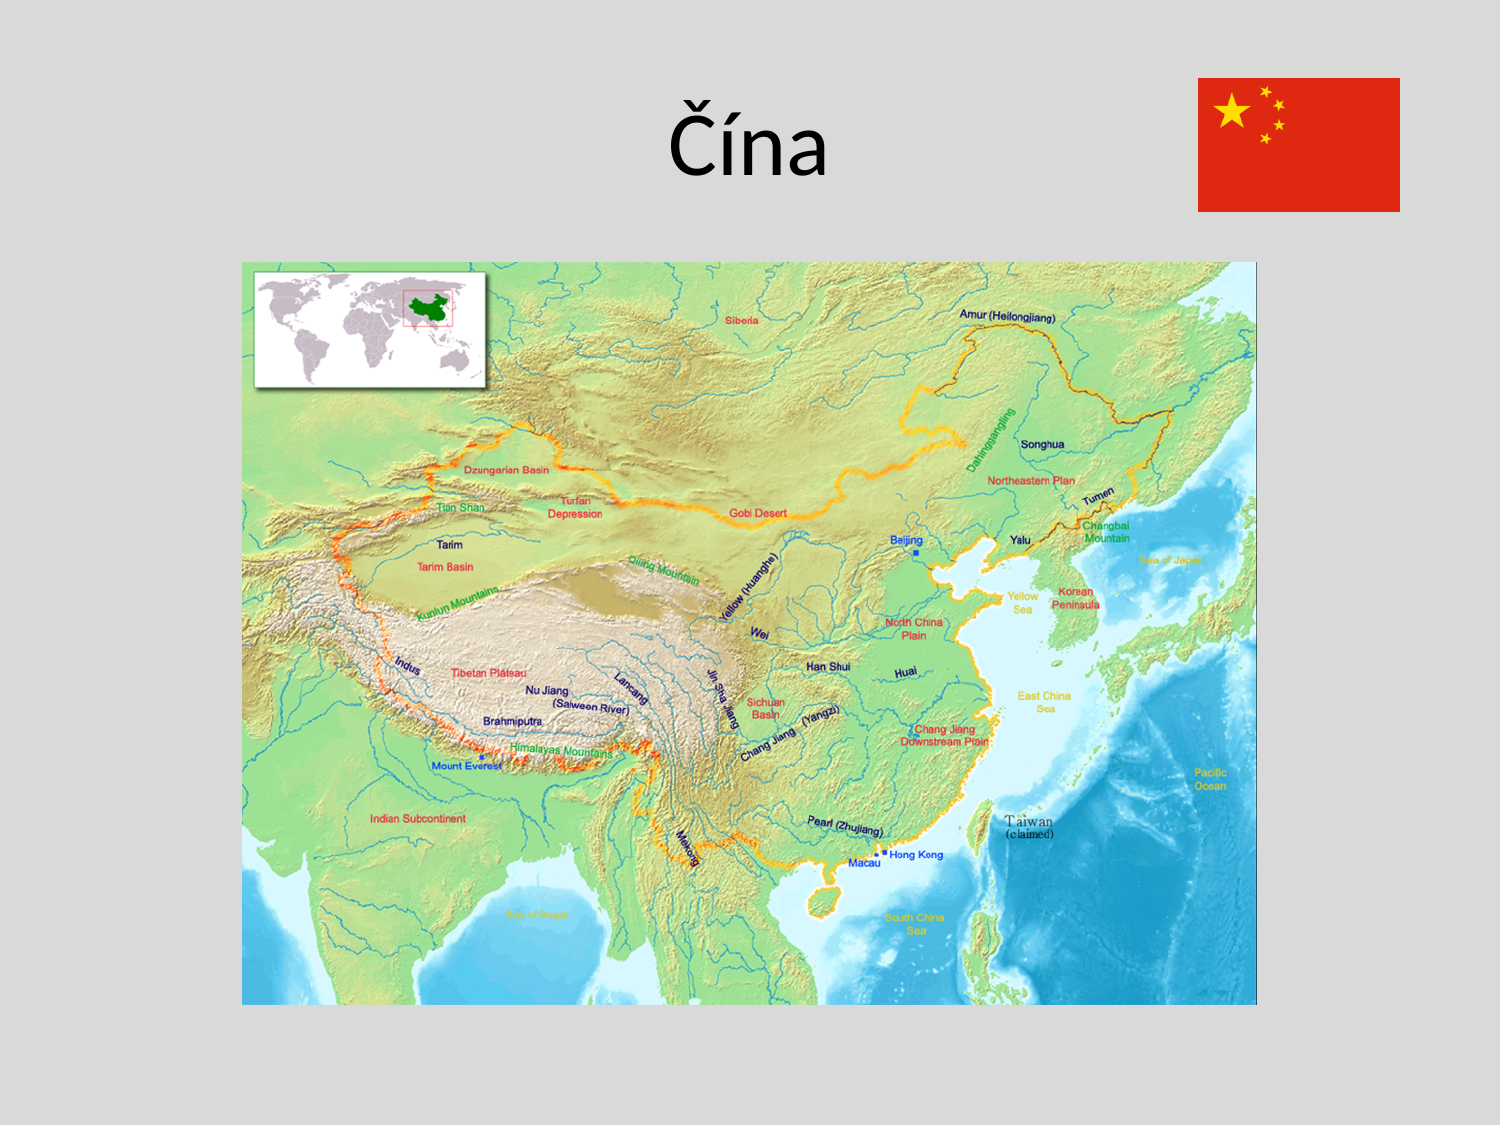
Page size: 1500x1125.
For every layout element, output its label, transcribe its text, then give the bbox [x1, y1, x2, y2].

picture [1198, 77, 1400, 213]
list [242, 262, 1258, 1006]
title Čína [75, 45, 1425, 233]
